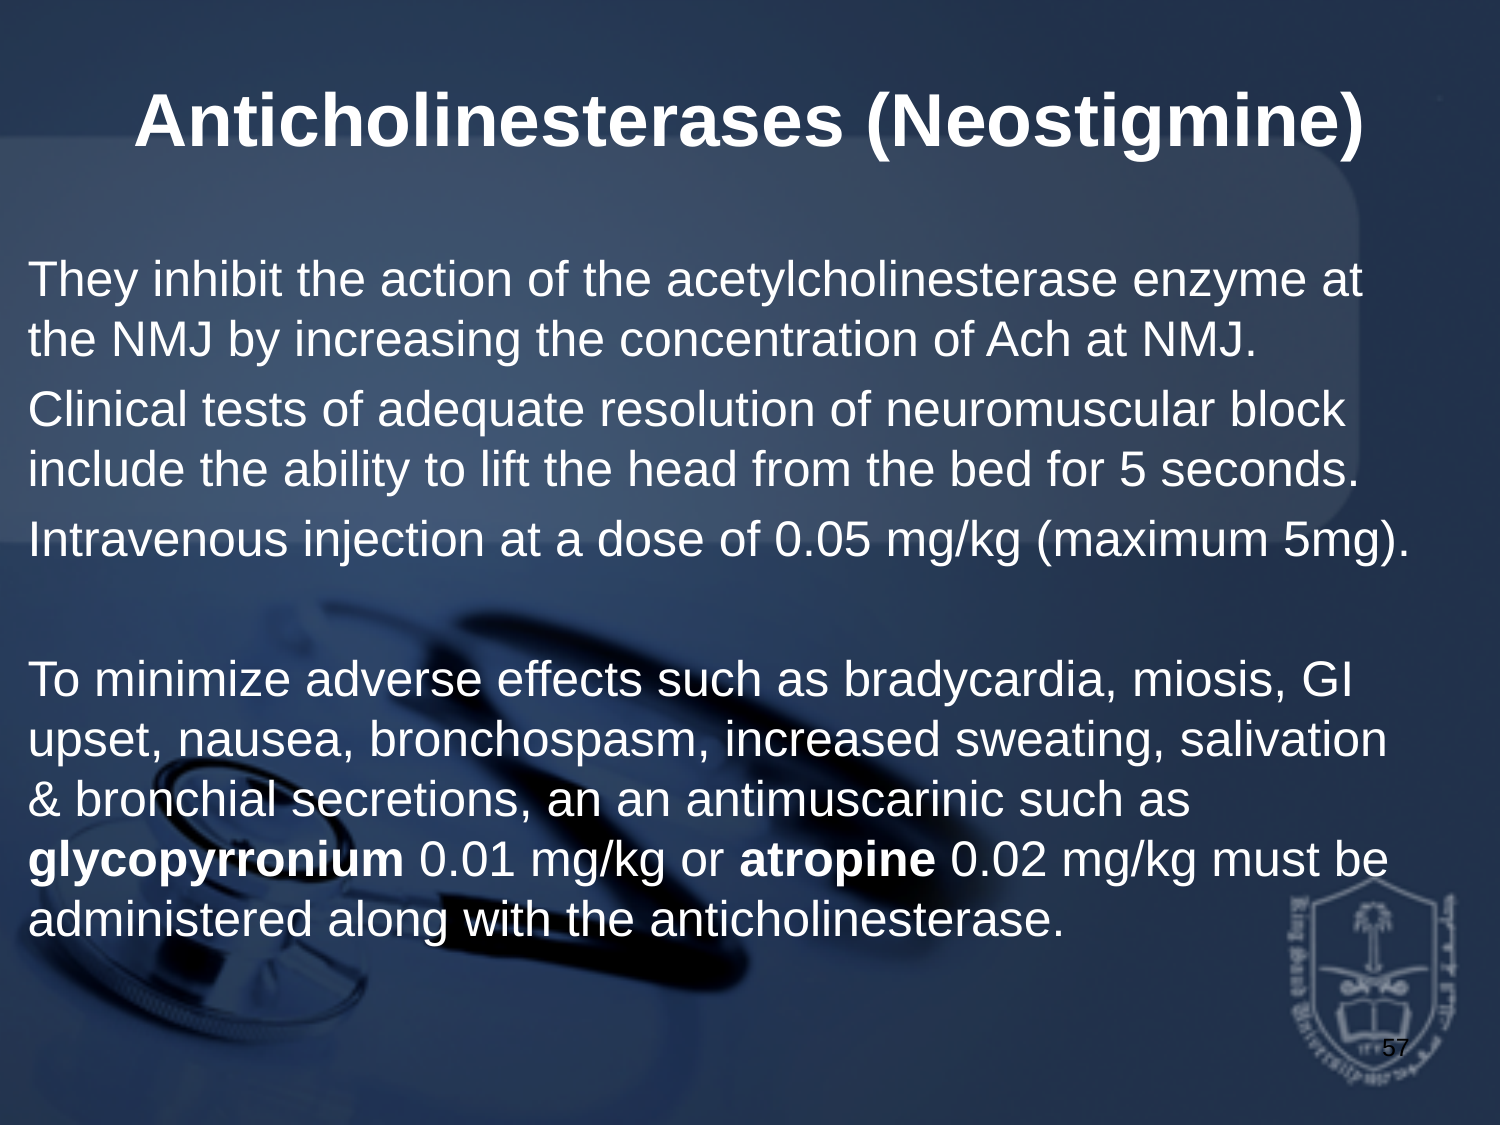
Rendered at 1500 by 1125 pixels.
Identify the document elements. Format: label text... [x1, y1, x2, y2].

picture [0, 0, 1500, 1125]
slide_number 57 [1074, 1024, 1426, 1103]
title Anticholinesterases (Neostigmine) [75, 45, 1425, 188]
list They inhibit the action of the acetylcholinesterase enzyme at the NMJ by increasing the concentration of Ach at NMJ. Clinical tests of adequate resolution of neuromuscular block include the ability to lift the head from the bed for 5 seconds. Intravenous injection at a dose of 0.05 mg/kg (maximum 5mg). To minimize adverse effects such as bradycardia, miosis, GI upset, nausea, bronchospasm, increased sweating, salivation & bronchial secretions, an an antimuscarinic such as glycopyrronium 0.01 mg/kg or atropine 0.02 mg/kg must be administered along with the anticholinesterase. [12, 239, 1430, 1000]
